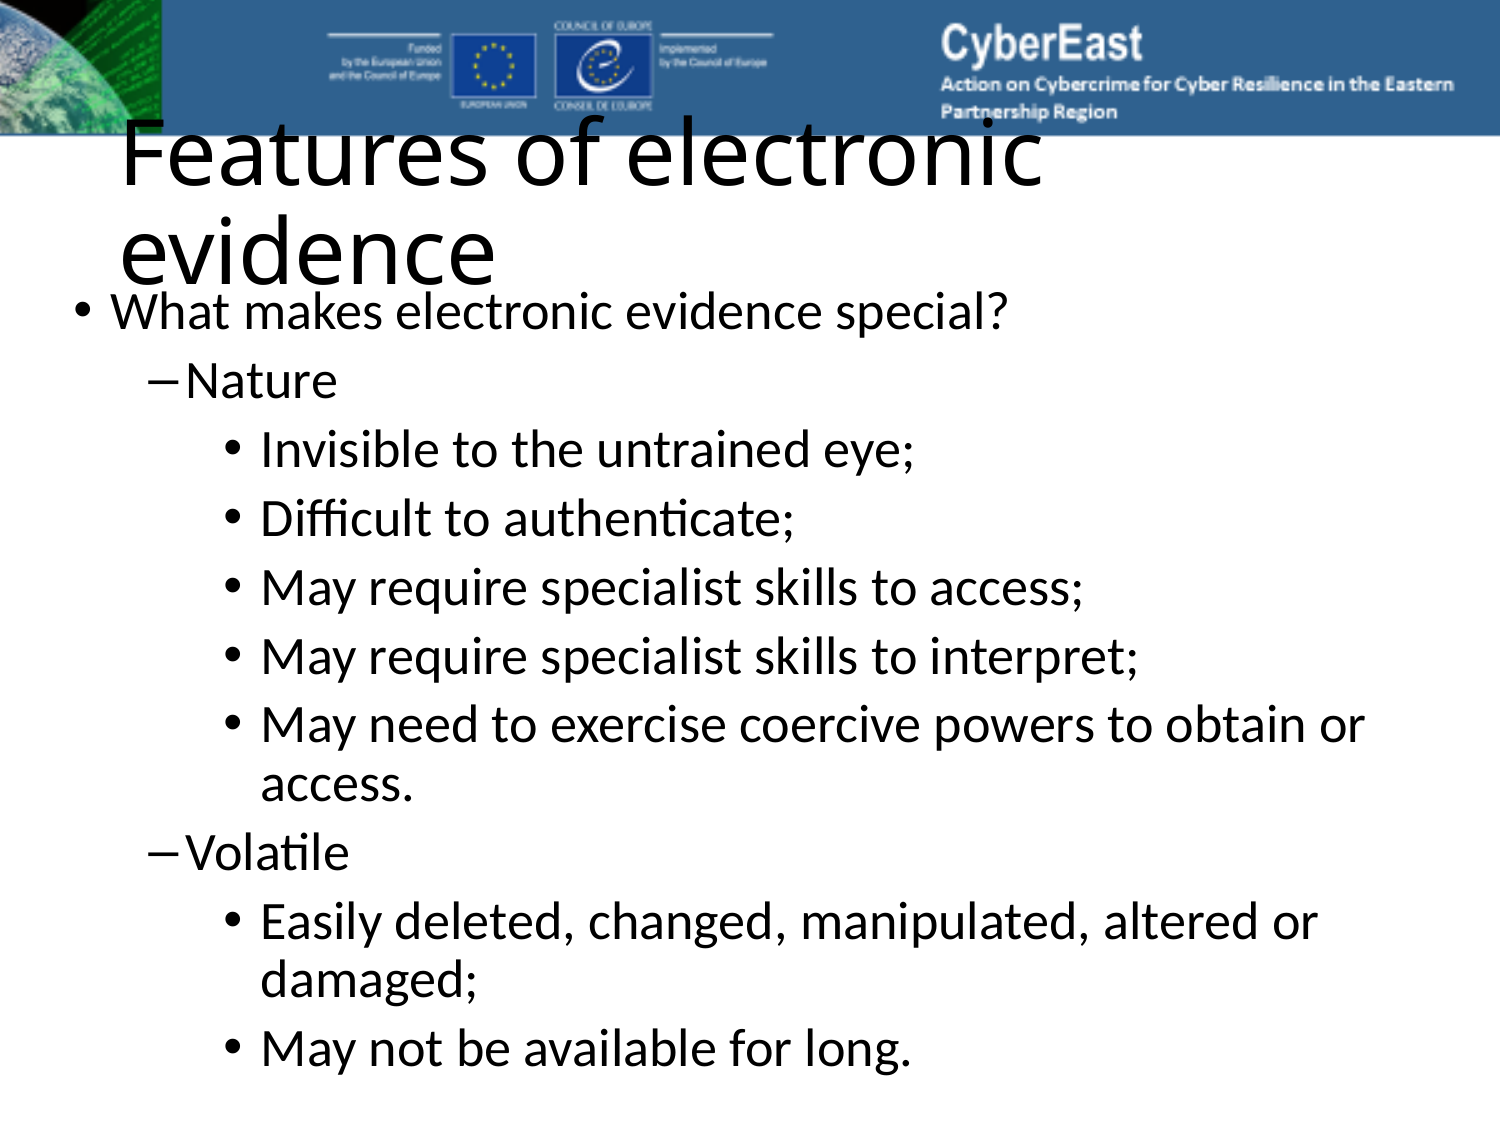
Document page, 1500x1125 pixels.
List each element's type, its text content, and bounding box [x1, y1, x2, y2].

list What makes electronic evidence special? Nature Invisible to the untrained eye; Difficult to authenticate; May require specialist skills to access; May require specialist skills to interpret; May need to exercise coercive powers to obtain or access. Volatile Easily deleted, changed, manipulated, altered or damaged; May not be available for long. [58, 275, 1429, 1064]
picture [0, 0, 1500, 1125]
title Features of electronic evidence [103, 96, 1397, 275]
